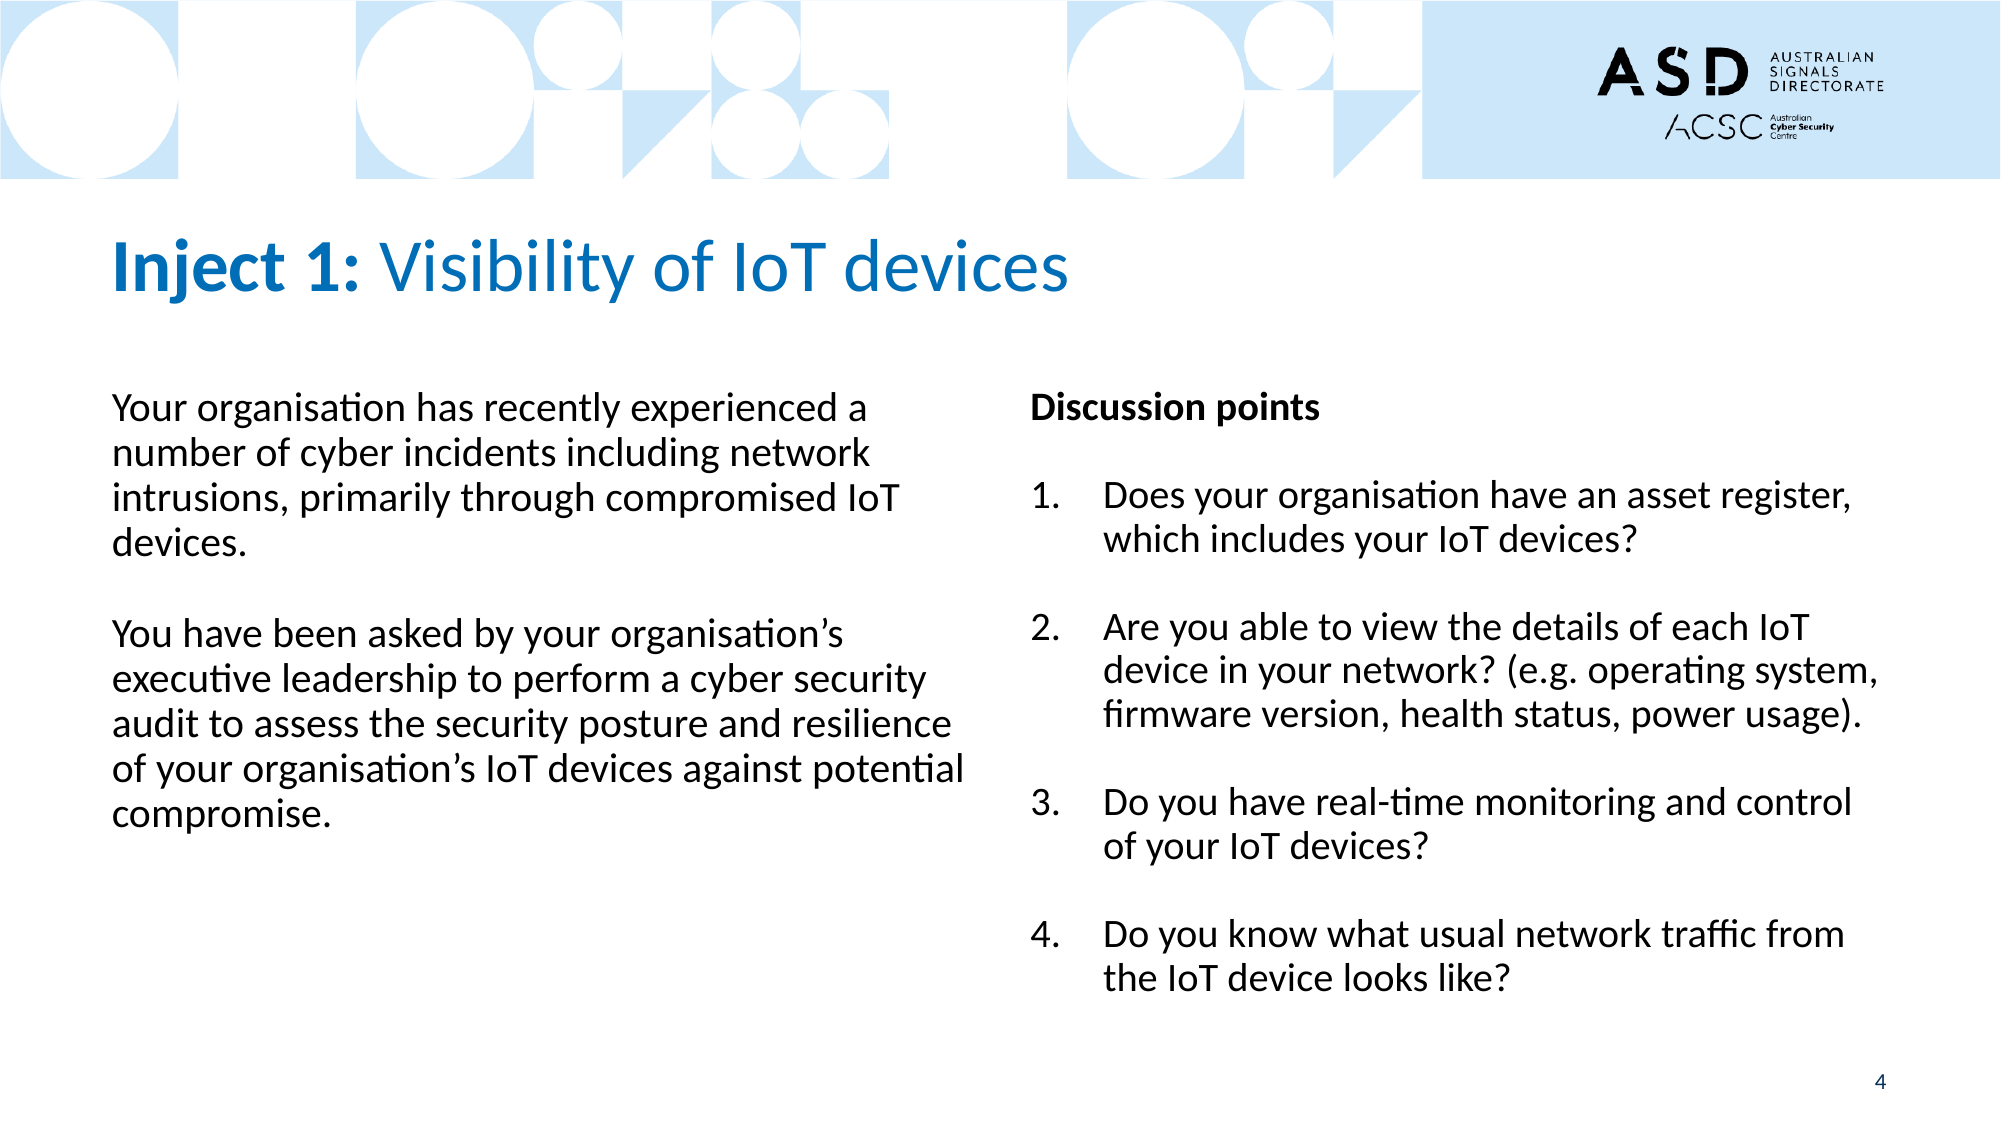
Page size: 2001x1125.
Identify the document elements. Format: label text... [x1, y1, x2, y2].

list Discussion points Does your organisation have an asset register, which includes your IoT devices? Are you able to view the details of each IoT device in your network? (e.g. operating system, firmware version, health status, power usage). Do you have real-time monitoring and control of your IoT devices? Do you know what usual network traffic from the IoT device looks like? [1015, 378, 1902, 1031]
slide_number 4 [1799, 1050, 1902, 1111]
title Inject 1: Visibility of IoT devices [96, 207, 1902, 328]
list Your organisation has recently experienced a number of cyber incidents including network intrusions, primarily through compromised IoT devices. You have been asked by your organisation’s executive leadership to perform a cyber security audit to assess the security posture and resilience of your organisation’s IoT devices against potential compromise. [96, 378, 983, 1007]
picture [0, 0, 2001, 179]
